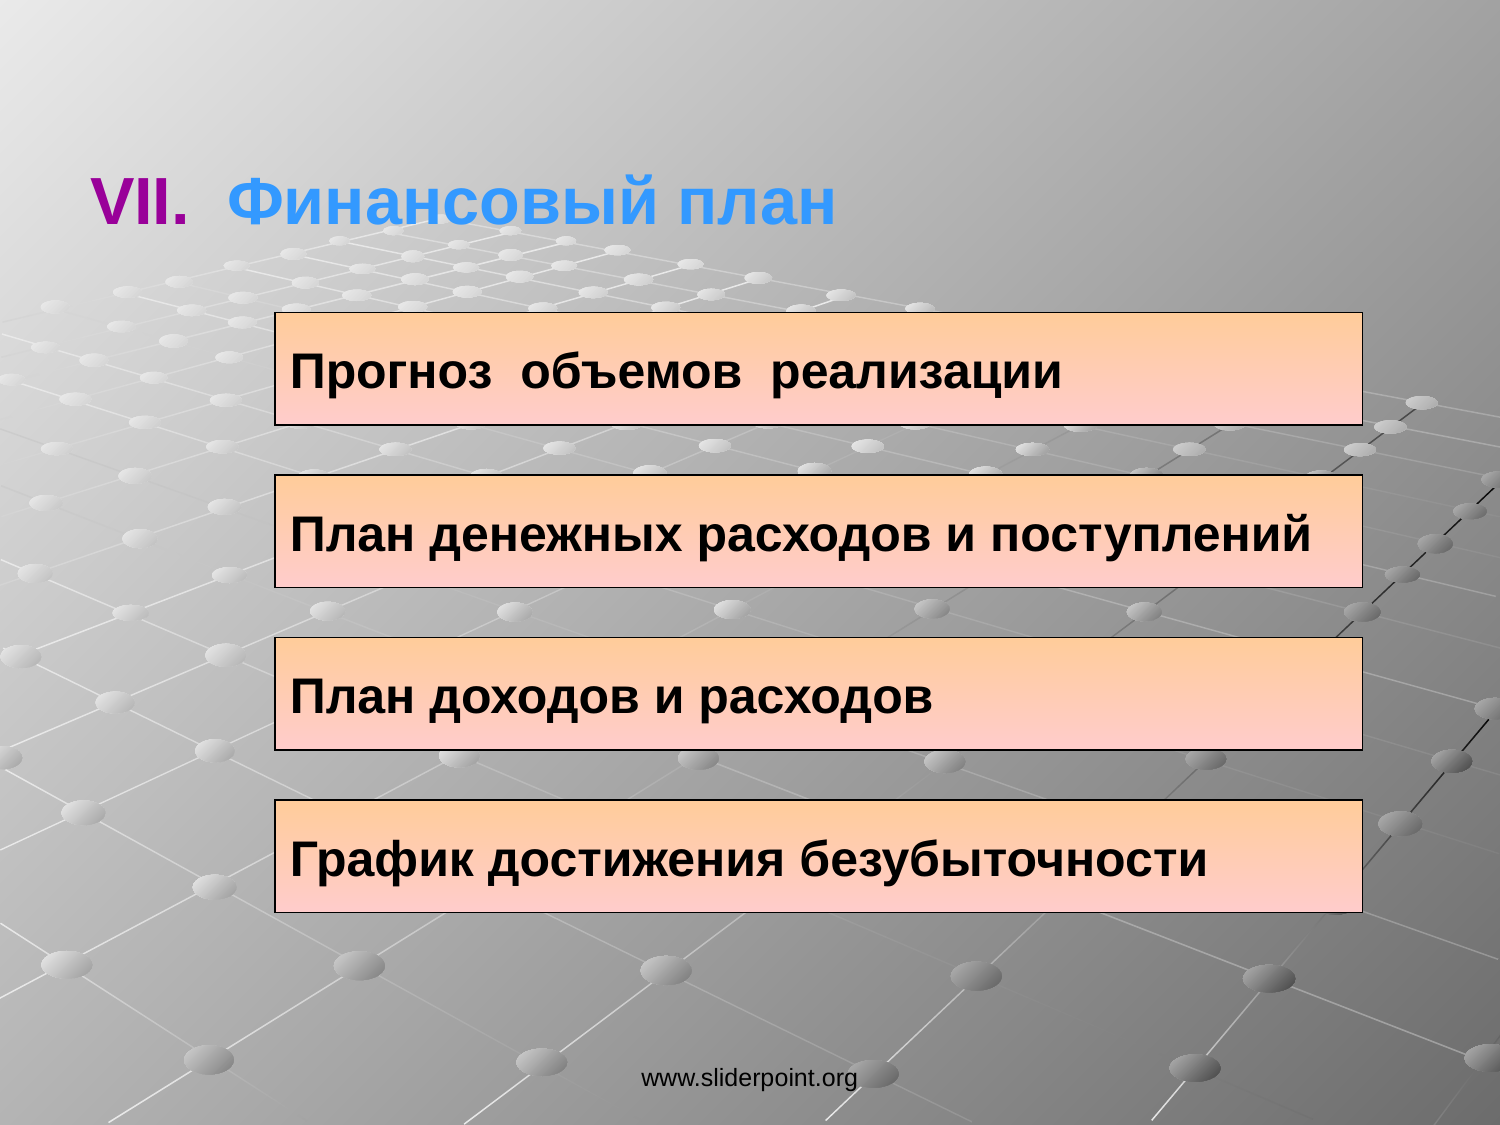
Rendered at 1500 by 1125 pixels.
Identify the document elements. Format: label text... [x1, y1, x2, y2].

list VII. Финансовый план [74, 149, 1426, 1007]
text_box План денежных расходов и поступлений [275, 474, 1363, 588]
text_box Прогноз объемов реализации [275, 312, 1363, 425]
text_box План доходов и расходов [275, 637, 1363, 750]
footer www.sliderpoint.org [512, 1023, 988, 1100]
text_box График достижения безубыточности [275, 800, 1363, 913]
